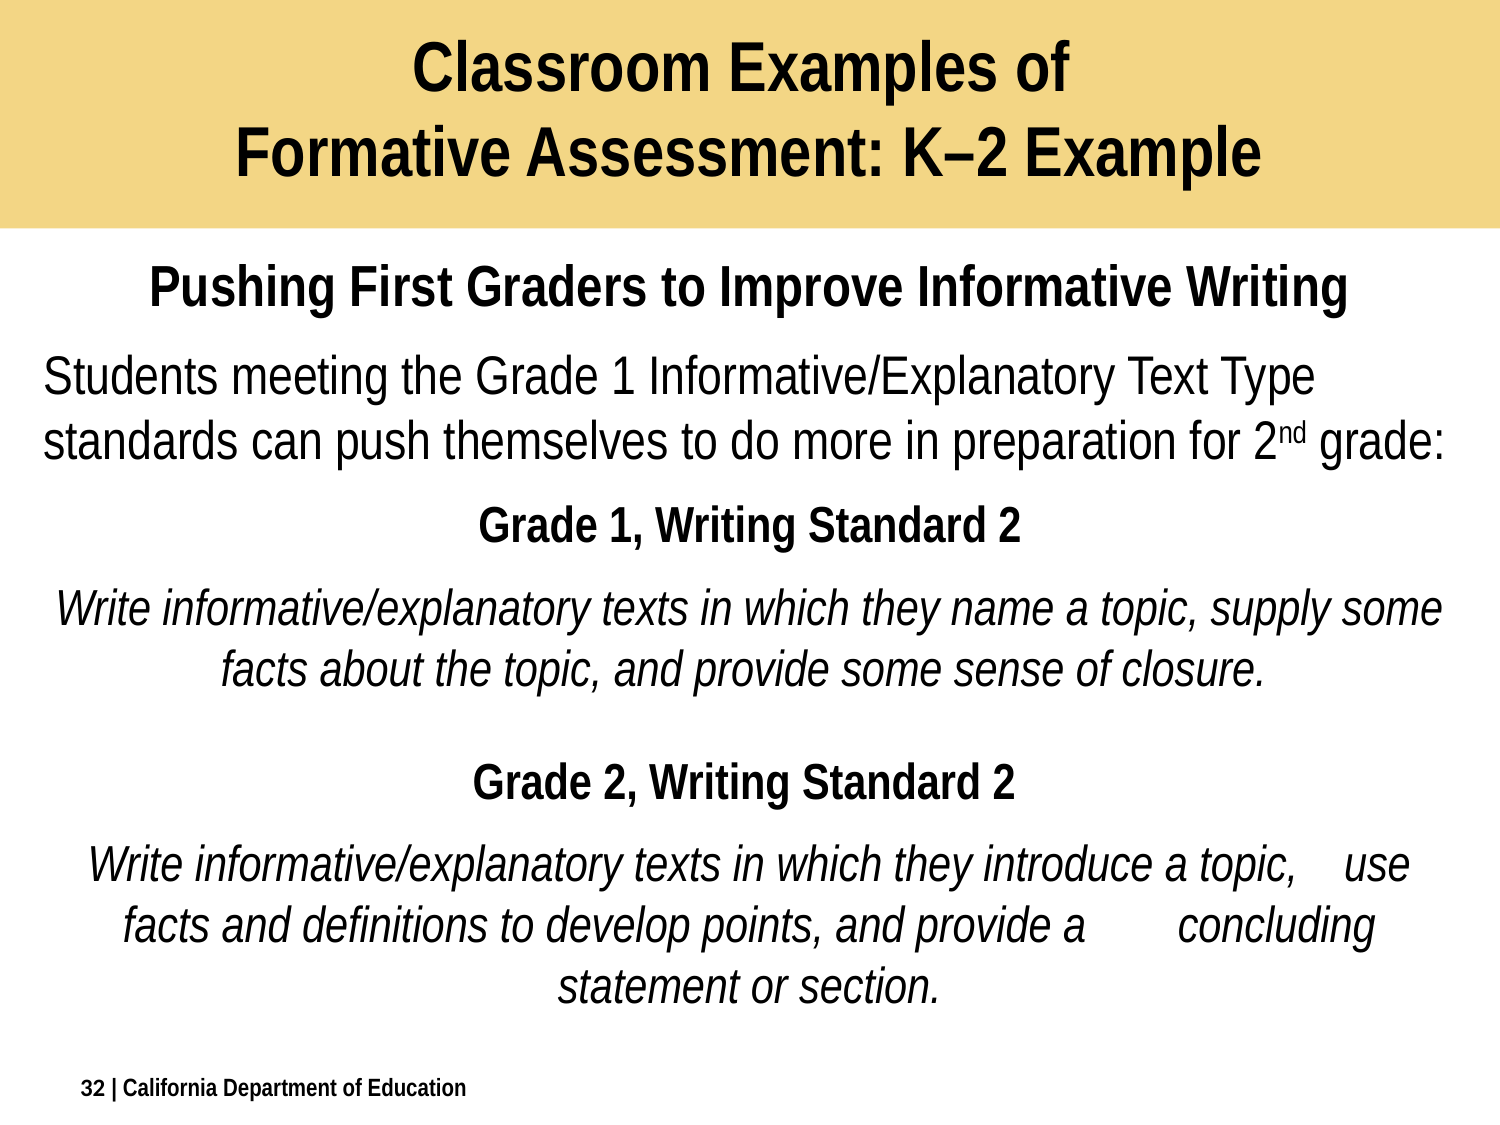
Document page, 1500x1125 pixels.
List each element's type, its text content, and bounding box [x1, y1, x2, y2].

footer | California Department of Education [121, 1064, 699, 1124]
title Classroom Examples of Formative Assessment: K–2 Example [75, 11, 1425, 200]
list Pushing First Graders to Improve Informative Writing Students meeting the Grade 1 Informative/Explanatory Text Type standards can push themselves to do more in preparation for 2nd grade: Grade 1, Writing Standard 2 Write informative/explanatory texts in which they name a topic, supply some facts about the topic, and provide some sense of closure. Grade 2, Writing Standard 2 Write informative/explanatory texts in which they introduce a topic, use facts and definitions to develop points, and provide a concluding statement or section. [28, 240, 1472, 1054]
slide_number 32 [55, 1064, 121, 1124]
